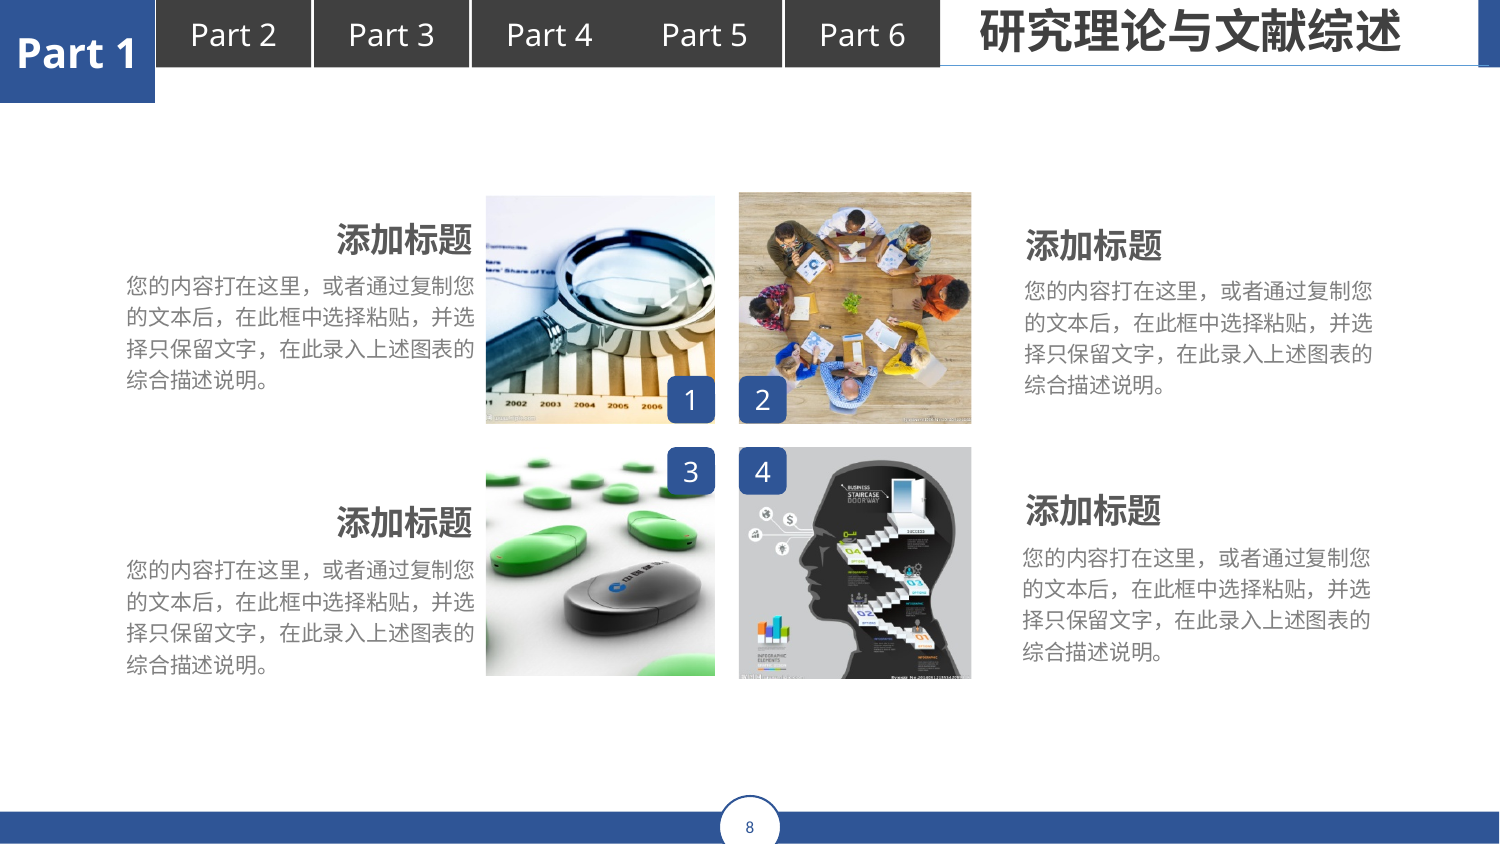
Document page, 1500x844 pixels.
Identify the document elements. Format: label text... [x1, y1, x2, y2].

text_box 您的内容打在这里，或者通过复制您的文本后，在此框中选择粘贴，并选择只保留文字，在此录入上述图表的综合描述说明。 [116, 546, 486, 683]
text_box 4 [737, 446, 788, 496]
text_box [485, 446, 716, 676]
text_box 添加标题 [324, 212, 485, 266]
text_box 添加标题 [324, 495, 485, 549]
text_box 添加标题 [1014, 218, 1174, 271]
text_box 研究理论与文献综述 [967, 0, 1414, 64]
text_box 3 [666, 446, 717, 496]
text_box [485, 195, 716, 424]
text_box 您的内容打在这里，或者通过复制您的文本后，在此框中选择粘贴，并选择只保留文字，在此录入上述图表的综合描述说明。 [1012, 534, 1382, 670]
text_box 2 [737, 374, 788, 425]
text_box 1 [666, 374, 717, 425]
text_box 添加标题 [1013, 483, 1174, 536]
text_box [738, 191, 972, 424]
text_box [738, 446, 972, 679]
text_box 您的内容打在这里，或者通过复制您的文本后，在此框中选择粘贴，并选择只保留文字，在此录入上述图表的综合描述说明。 [1014, 267, 1384, 404]
text_box 您的内容打在这里，或者通过复制您的文本后，在此框中选择粘贴，并选择只保留文字，在此录入上述图表的综合描述说明。 [116, 262, 486, 398]
